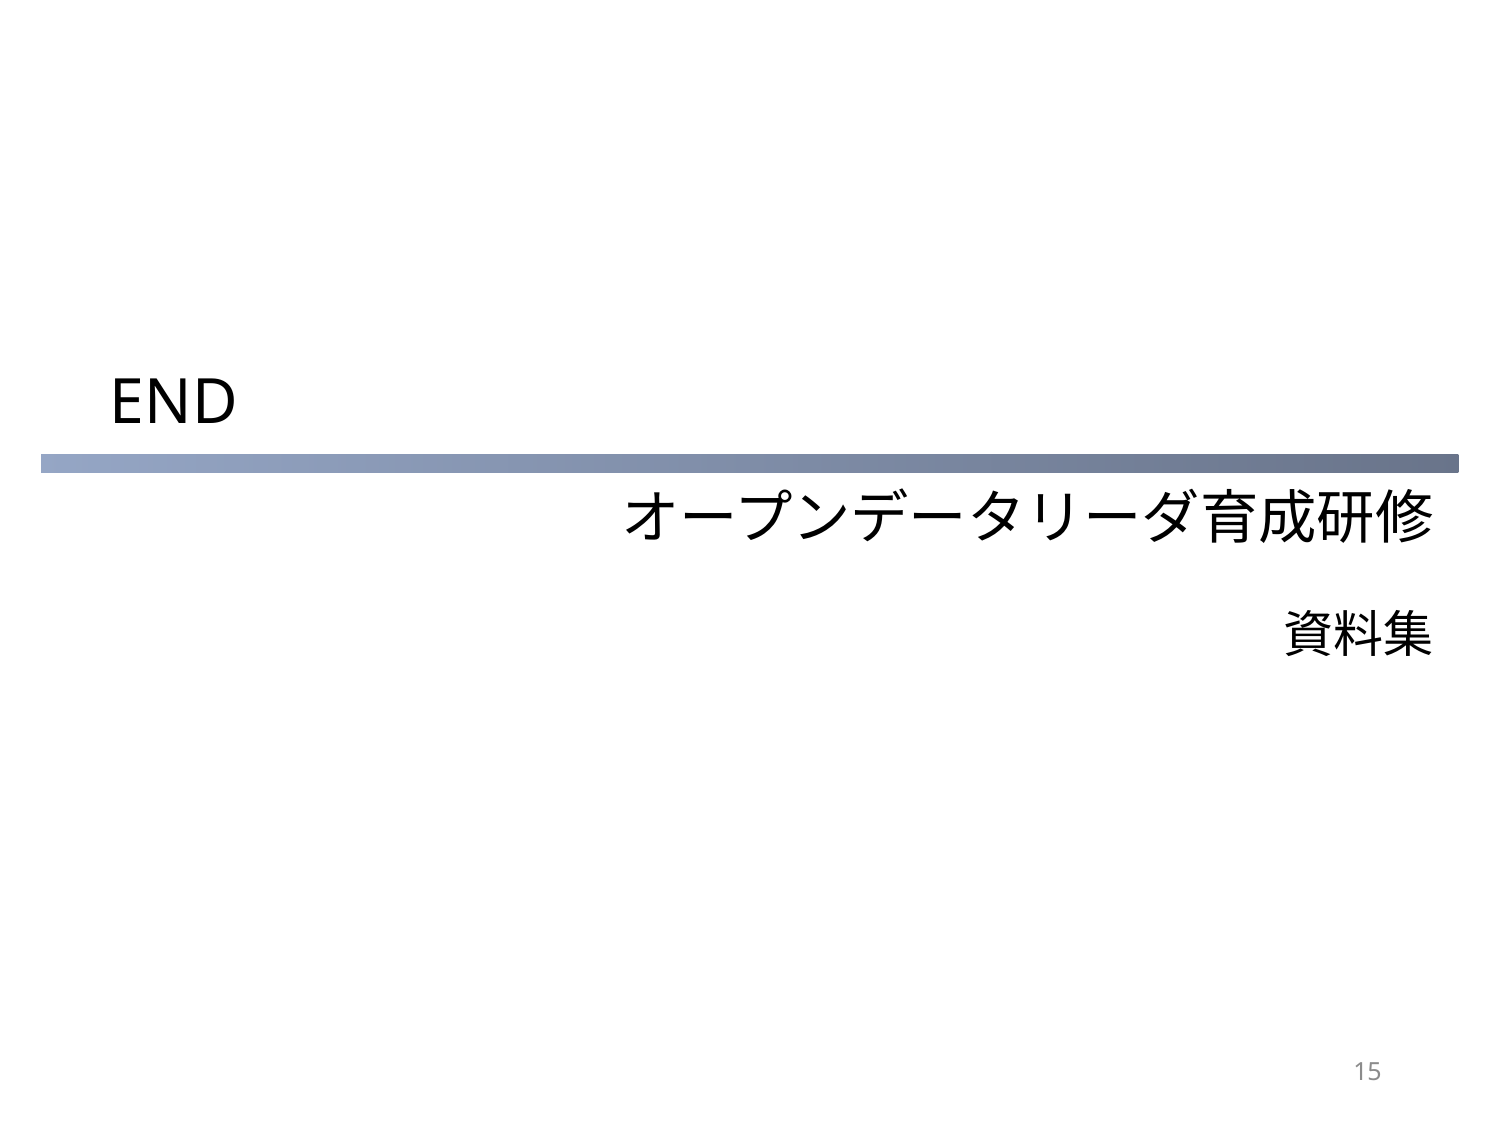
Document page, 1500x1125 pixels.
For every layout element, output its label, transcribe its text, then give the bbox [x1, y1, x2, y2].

text_box 資料集 [573, 601, 1448, 940]
slide_number 15 [1059, 1042, 1397, 1103]
text_box オープンデータリーダ育成研修 [573, 480, 1448, 570]
text_box END [94, 353, 253, 443]
text_box [40, 454, 1460, 474]
